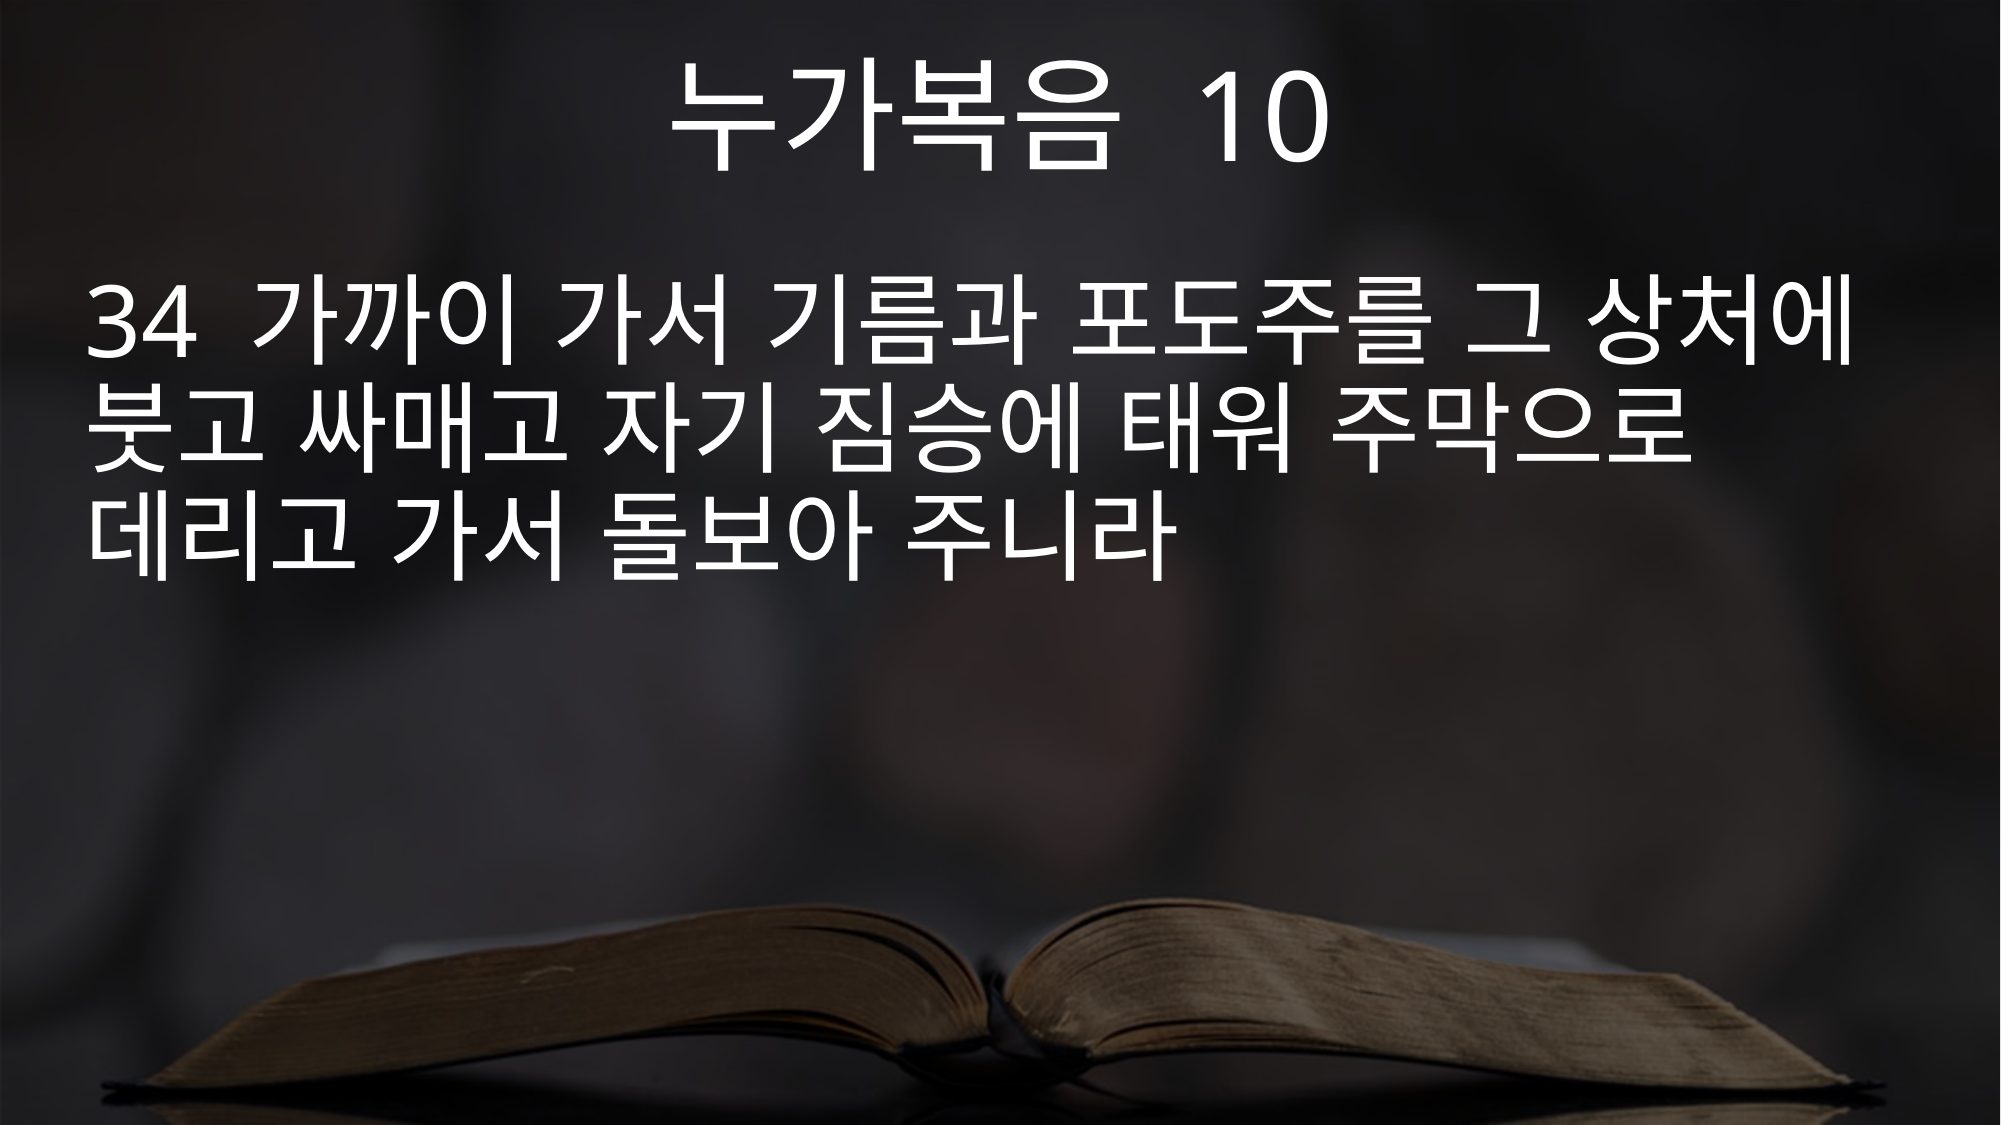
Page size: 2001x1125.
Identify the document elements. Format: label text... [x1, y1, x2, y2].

list 34 가까이 가서 기름과 포도주를 그 상처에 붓고 싸매고 자기 짐승에 태워 주막으로 데리고 가서 돌보아 주니라 [69, 263, 1953, 423]
picture [0, 0, 2001, 1125]
footer 누가복음 10 [0, 32, 2000, 192]
